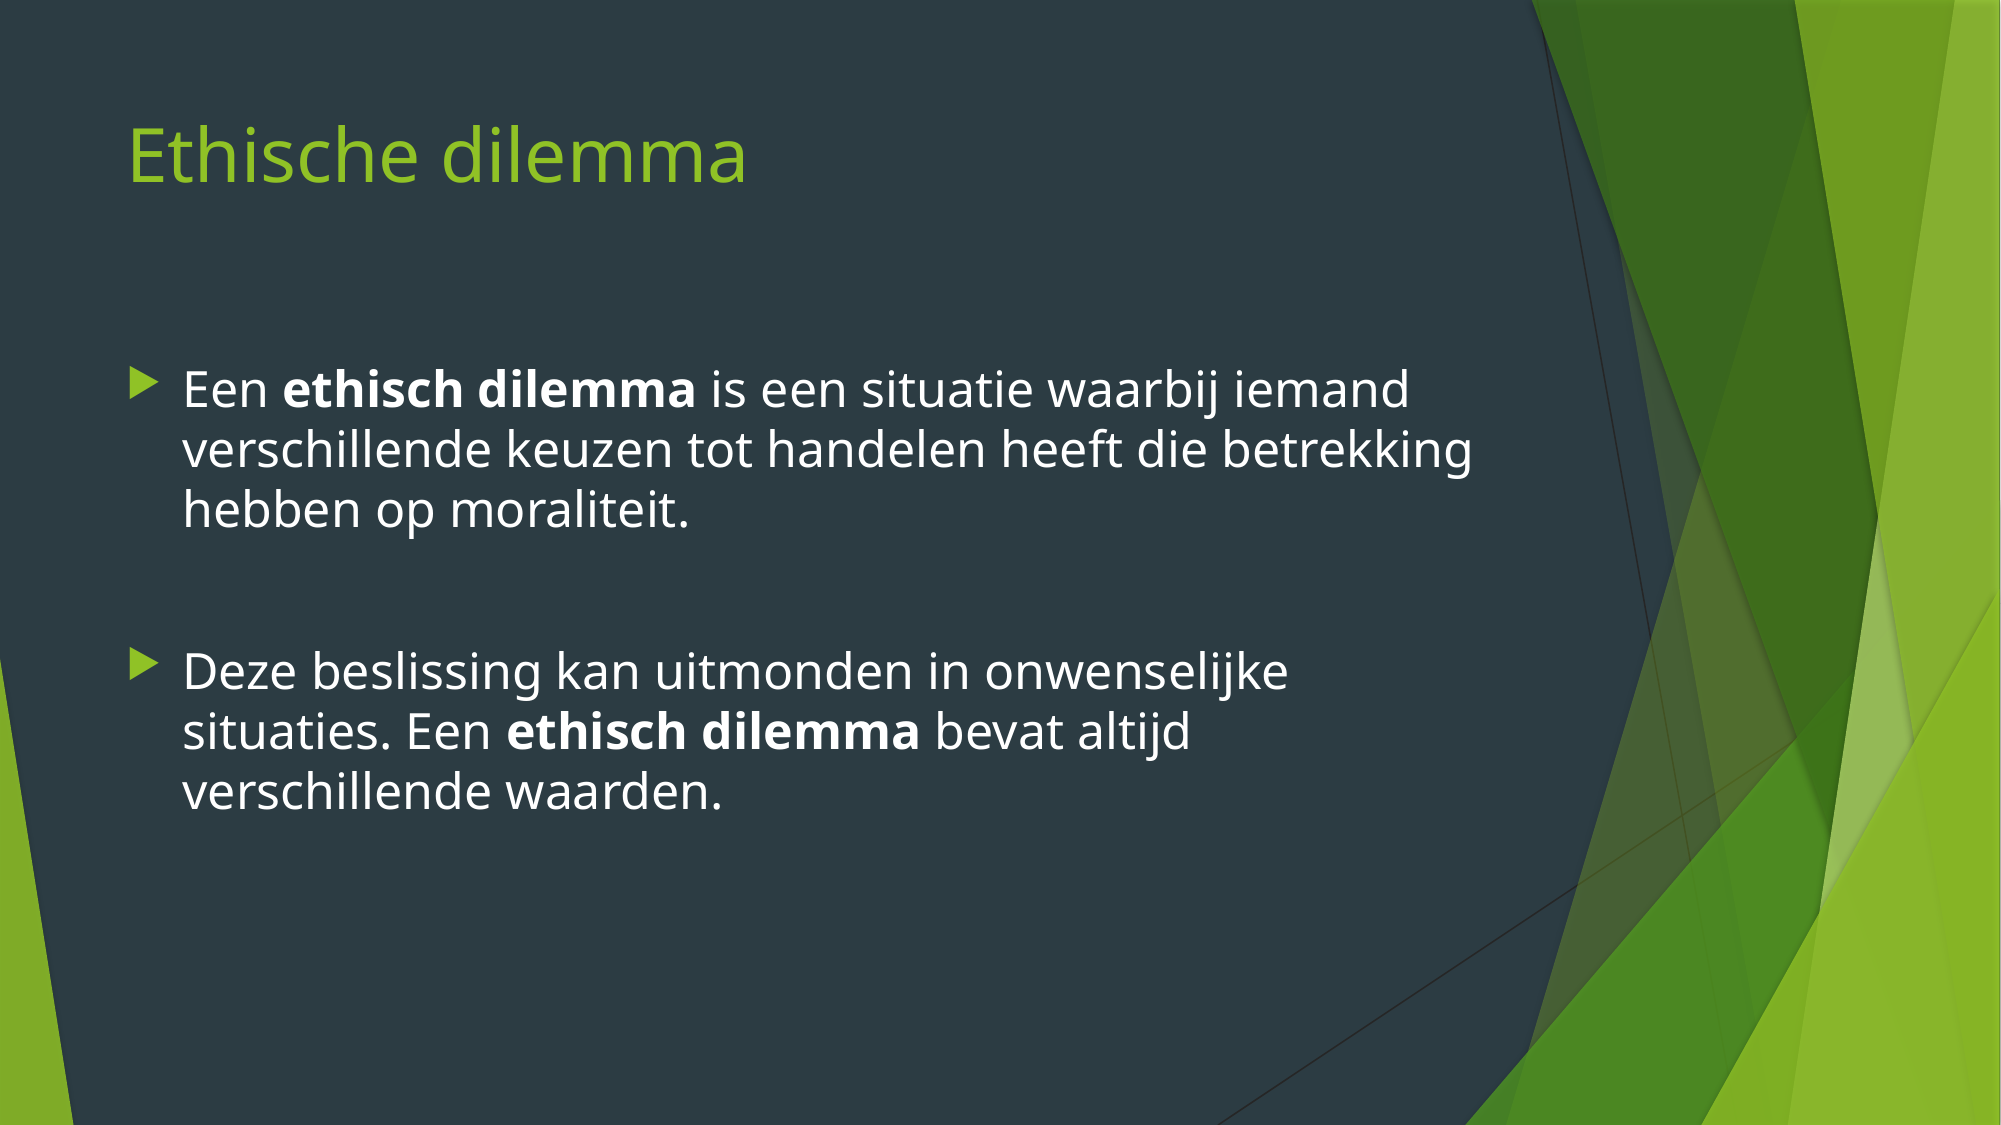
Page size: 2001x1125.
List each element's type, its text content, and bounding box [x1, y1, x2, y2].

title Ethische dilemma [111, 99, 1522, 284]
list Een ethisch dilemma is een situatie waarbij iemand verschillende keuzen tot handelen heeft die betrekking hebben op moraliteit. Deze beslissing kan uitmonden in onwenselijke situaties. Een ethisch dilemma bevat altijd verschillende waarden. [111, 284, 1522, 921]
